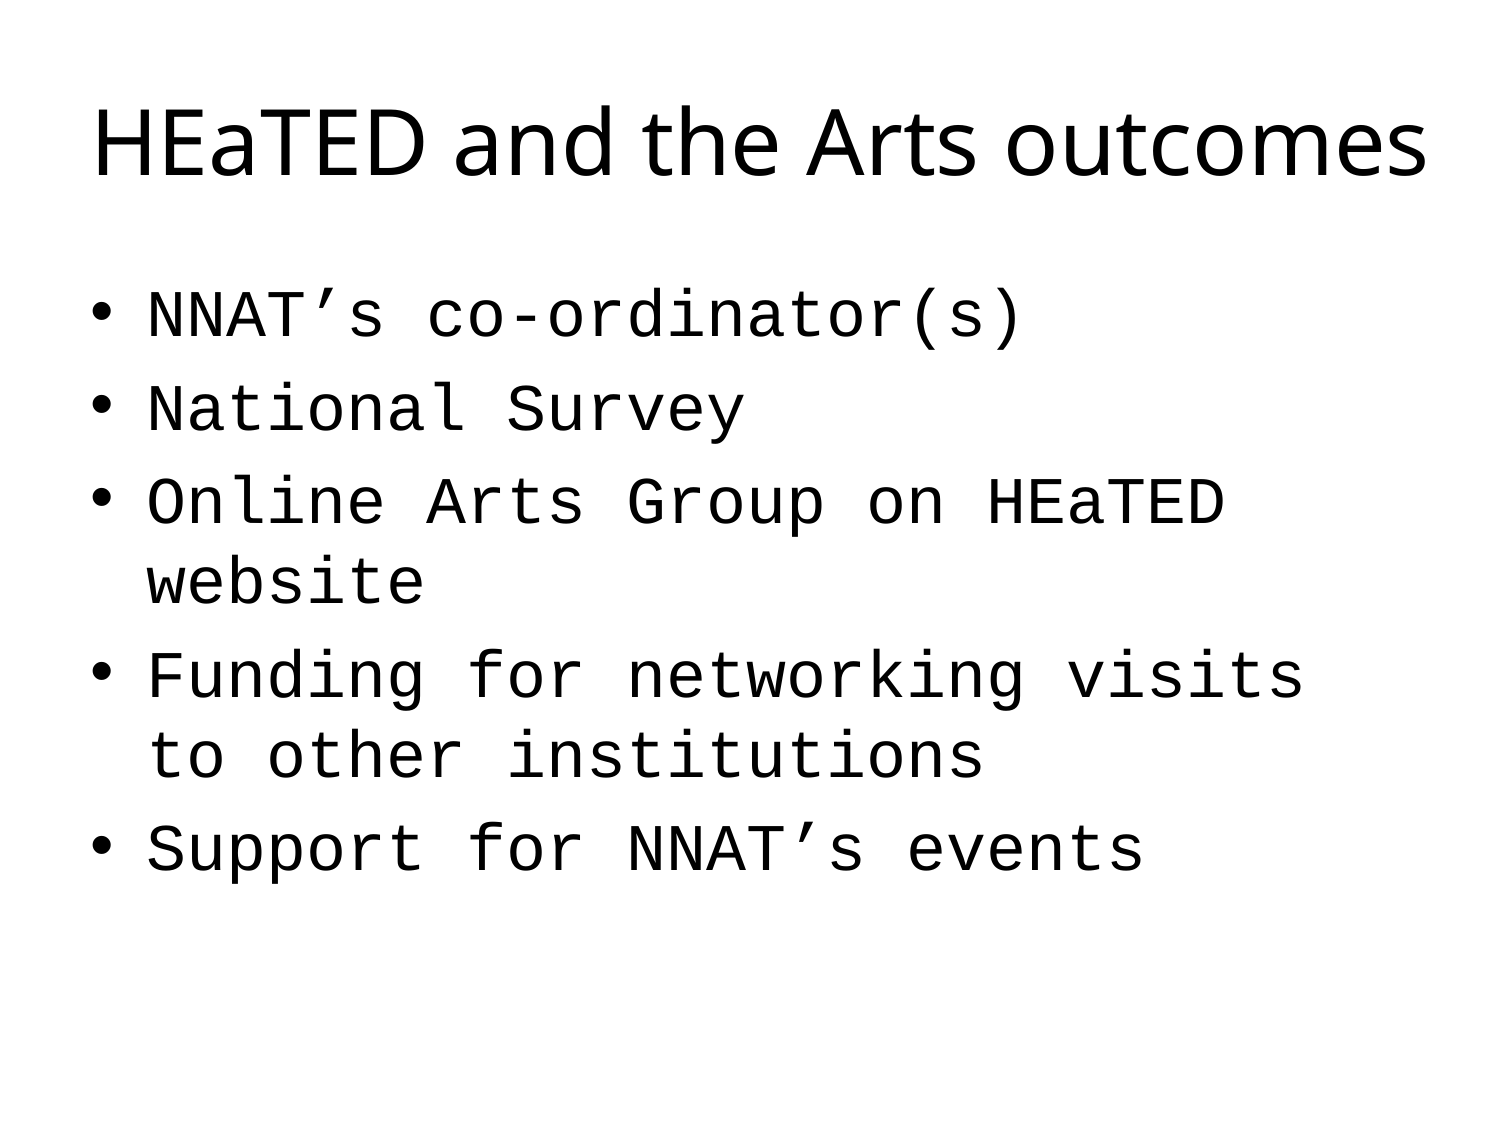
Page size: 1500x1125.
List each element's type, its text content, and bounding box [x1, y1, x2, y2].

title HEaTED and the Arts outcomes [75, 45, 1447, 233]
list NNAT’s co-ordinator(s) National Survey Online Arts Group on HEaTED website Funding for networking visits to other institutions Support for NNAT’s events [75, 262, 1425, 1005]
